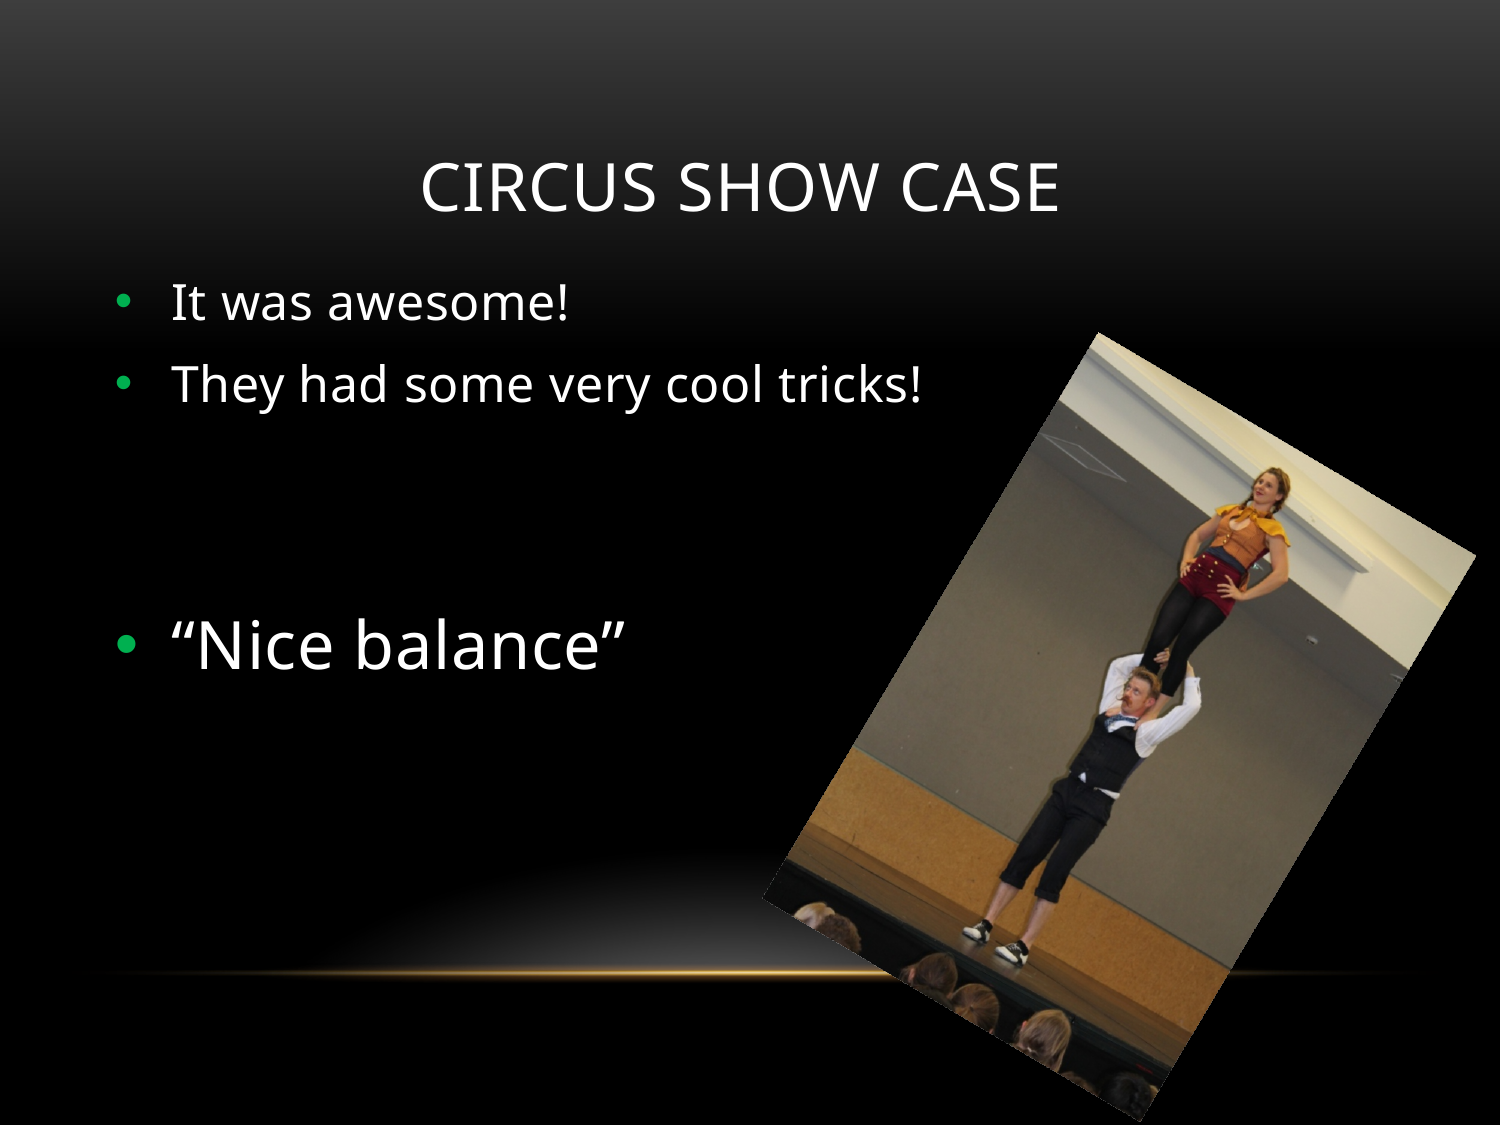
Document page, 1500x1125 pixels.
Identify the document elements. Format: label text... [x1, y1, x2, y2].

list It was awesome! They had some very cool tricks! “Nice balance” [99, 262, 1400, 938]
title Circus show case [99, 45, 1400, 233]
picture [0, 0, 1500, 1125]
